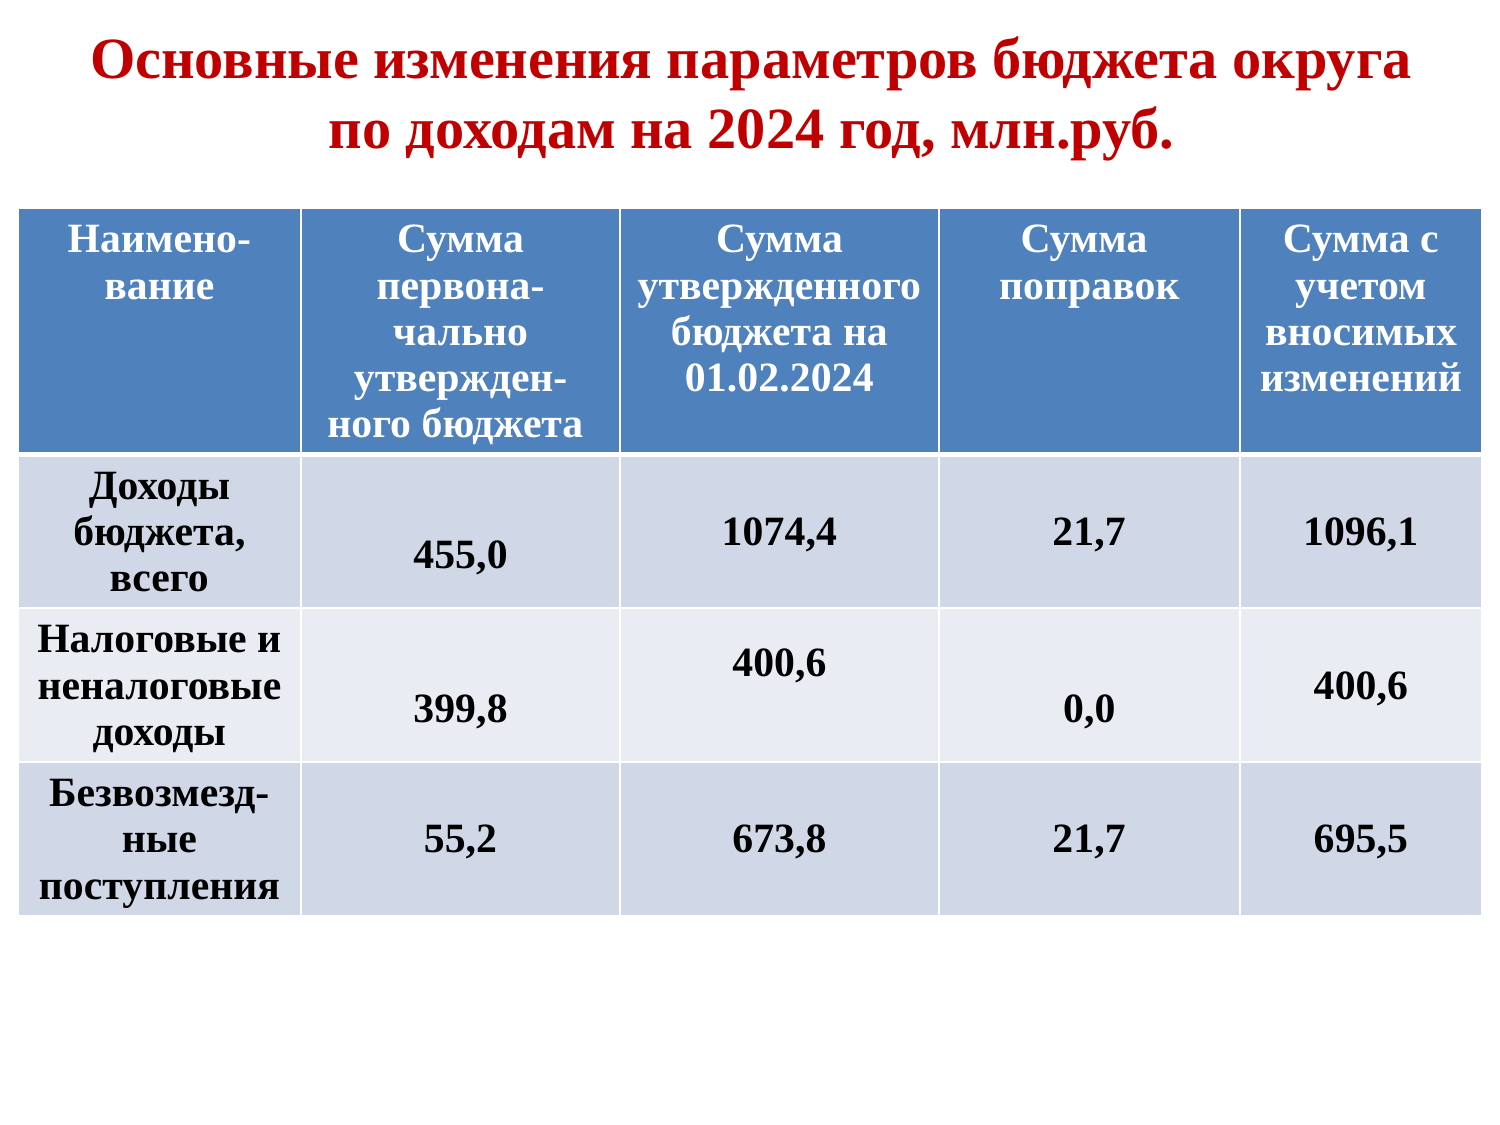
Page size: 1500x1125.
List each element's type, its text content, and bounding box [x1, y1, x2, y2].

table_cell 0,0 [940, 609, 1239, 761]
table_cell 21,7 [940, 763, 1239, 915]
table_cell 695,5 [1241, 763, 1481, 915]
table_cell 1074,4 [621, 457, 938, 607]
table_header Сумма поправок [940, 209, 1239, 452]
table_cell 400,6 [1241, 609, 1481, 761]
table_cell Безвозмезд-ные поступления [19, 763, 300, 915]
table_cell Налоговые и неналоговые доходы [19, 609, 300, 761]
table_cell 673,8 [621, 763, 938, 915]
table_cell 21,7 [940, 457, 1239, 607]
table_cell 1096,1 [1241, 457, 1481, 607]
table_cell 399,8 [302, 609, 619, 761]
title Основные изменения параметров бюджета округа по доходам на 2024 год, млн.руб. [37, 24, 1466, 155]
table_header Сумма утвержденного бюджета на 01.02.2024 [621, 209, 938, 452]
table_cell 55,2 [302, 763, 619, 915]
table_cell 400,6 [621, 609, 938, 761]
table_header Наимено-вание [19, 209, 300, 452]
table_header Сумма с учетом вносимых изменений [1241, 209, 1481, 452]
table_header Сумма первона-чально утвержден-ного бюджета [302, 209, 619, 452]
table_cell Доходы бюджета, всего [19, 457, 300, 607]
table_cell 455,0 [302, 457, 619, 607]
